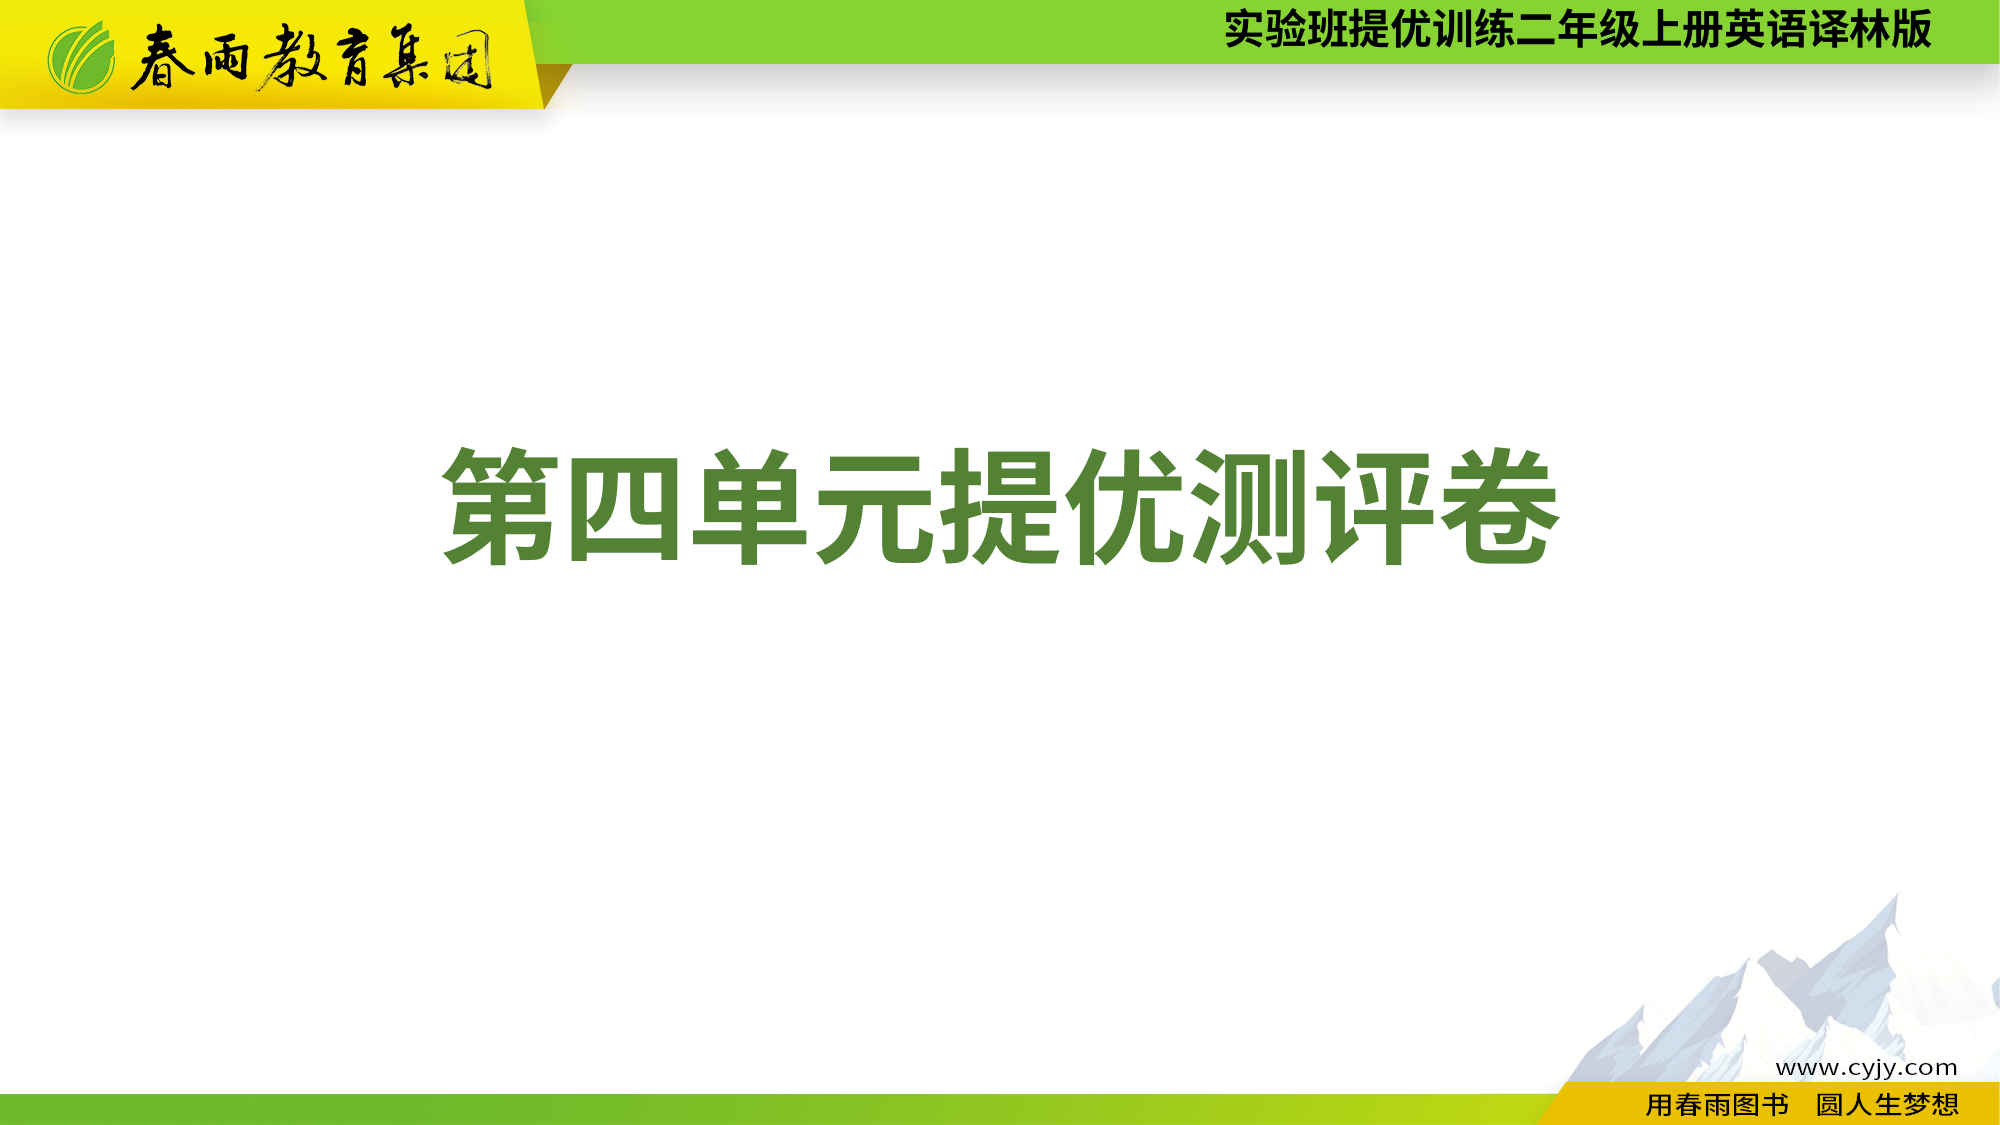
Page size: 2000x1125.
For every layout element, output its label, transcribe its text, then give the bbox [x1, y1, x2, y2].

text_box 第四单元提优测评卷 [0, 347, 2000, 588]
picture [0, 0, 2000, 347]
picture [0, 588, 2000, 1125]
